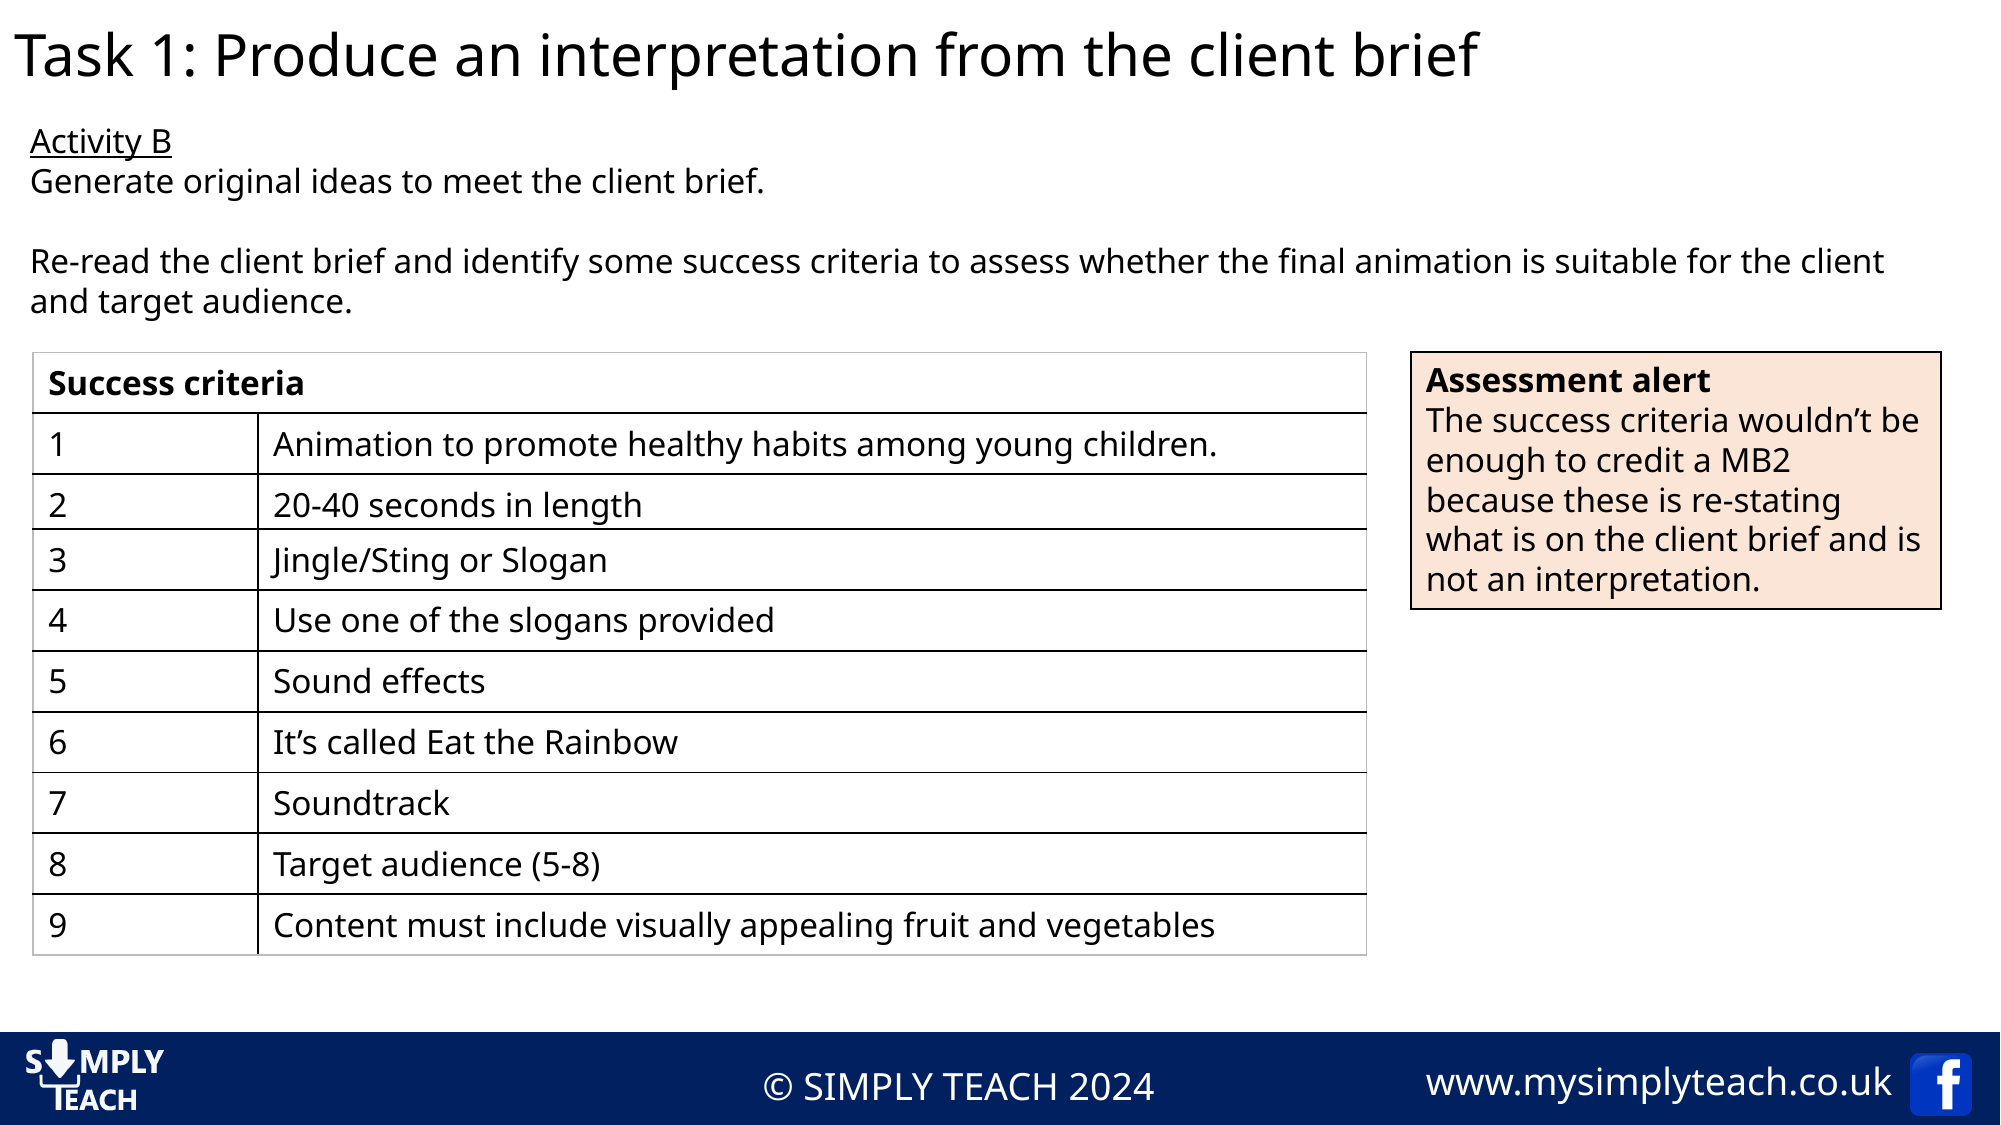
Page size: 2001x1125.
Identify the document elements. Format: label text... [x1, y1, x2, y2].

table_cell Content must include visually appealing fruit and vegetables [259, 895, 1366, 954]
table_cell It’s called Eat the Rainbow [259, 713, 1366, 772]
text_box Assessment alert The success criteria wouldn’t be enough to credit a MB2 because these is re-stating what is on the client brief and is not an interpretation. [1410, 351, 1942, 610]
table_cell Use one of the slogans provided [259, 591, 1366, 650]
table_cell 2 [34, 475, 257, 528]
table_cell Jingle/Sting or Slogan [259, 530, 1366, 589]
table_cell 6 [34, 713, 257, 772]
table_cell Sound effects [259, 652, 1366, 711]
table_cell 3 [34, 530, 257, 589]
table_cell Animation to promote healthy habits among young children. [259, 414, 1366, 473]
table_cell 5 [34, 652, 257, 711]
picture [15, 1033, 182, 1122]
table_cell 4 [34, 591, 257, 650]
table_cell 20-40 seconds in length [259, 475, 1366, 528]
text_box [0, 1032, 2000, 1125]
text_box © SIMPLY TEACH 2024 [621, 1055, 1296, 1115]
table_cell 9 [34, 895, 257, 954]
text_box Activity B Generate original ideas to meet the client brief. Re-read the client brief and identify some success criteria to assess whether the final animation is suitable for the client and target audience. [15, 112, 1961, 328]
text_box Task 1: Produce an interpretation from the client brief [0, 10, 2000, 96]
text_box www.mysimplyteach.co.uk [1411, 1050, 1907, 1111]
table_cell Soundtrack [259, 773, 1366, 832]
table_cell 1 [34, 414, 257, 473]
table_header Success criteria [34, 353, 1366, 412]
picture [1907, 1050, 1976, 1119]
table_cell 8 [34, 834, 257, 893]
table_cell 7 [34, 773, 257, 832]
table_cell Target audience (5-8) [259, 834, 1366, 893]
